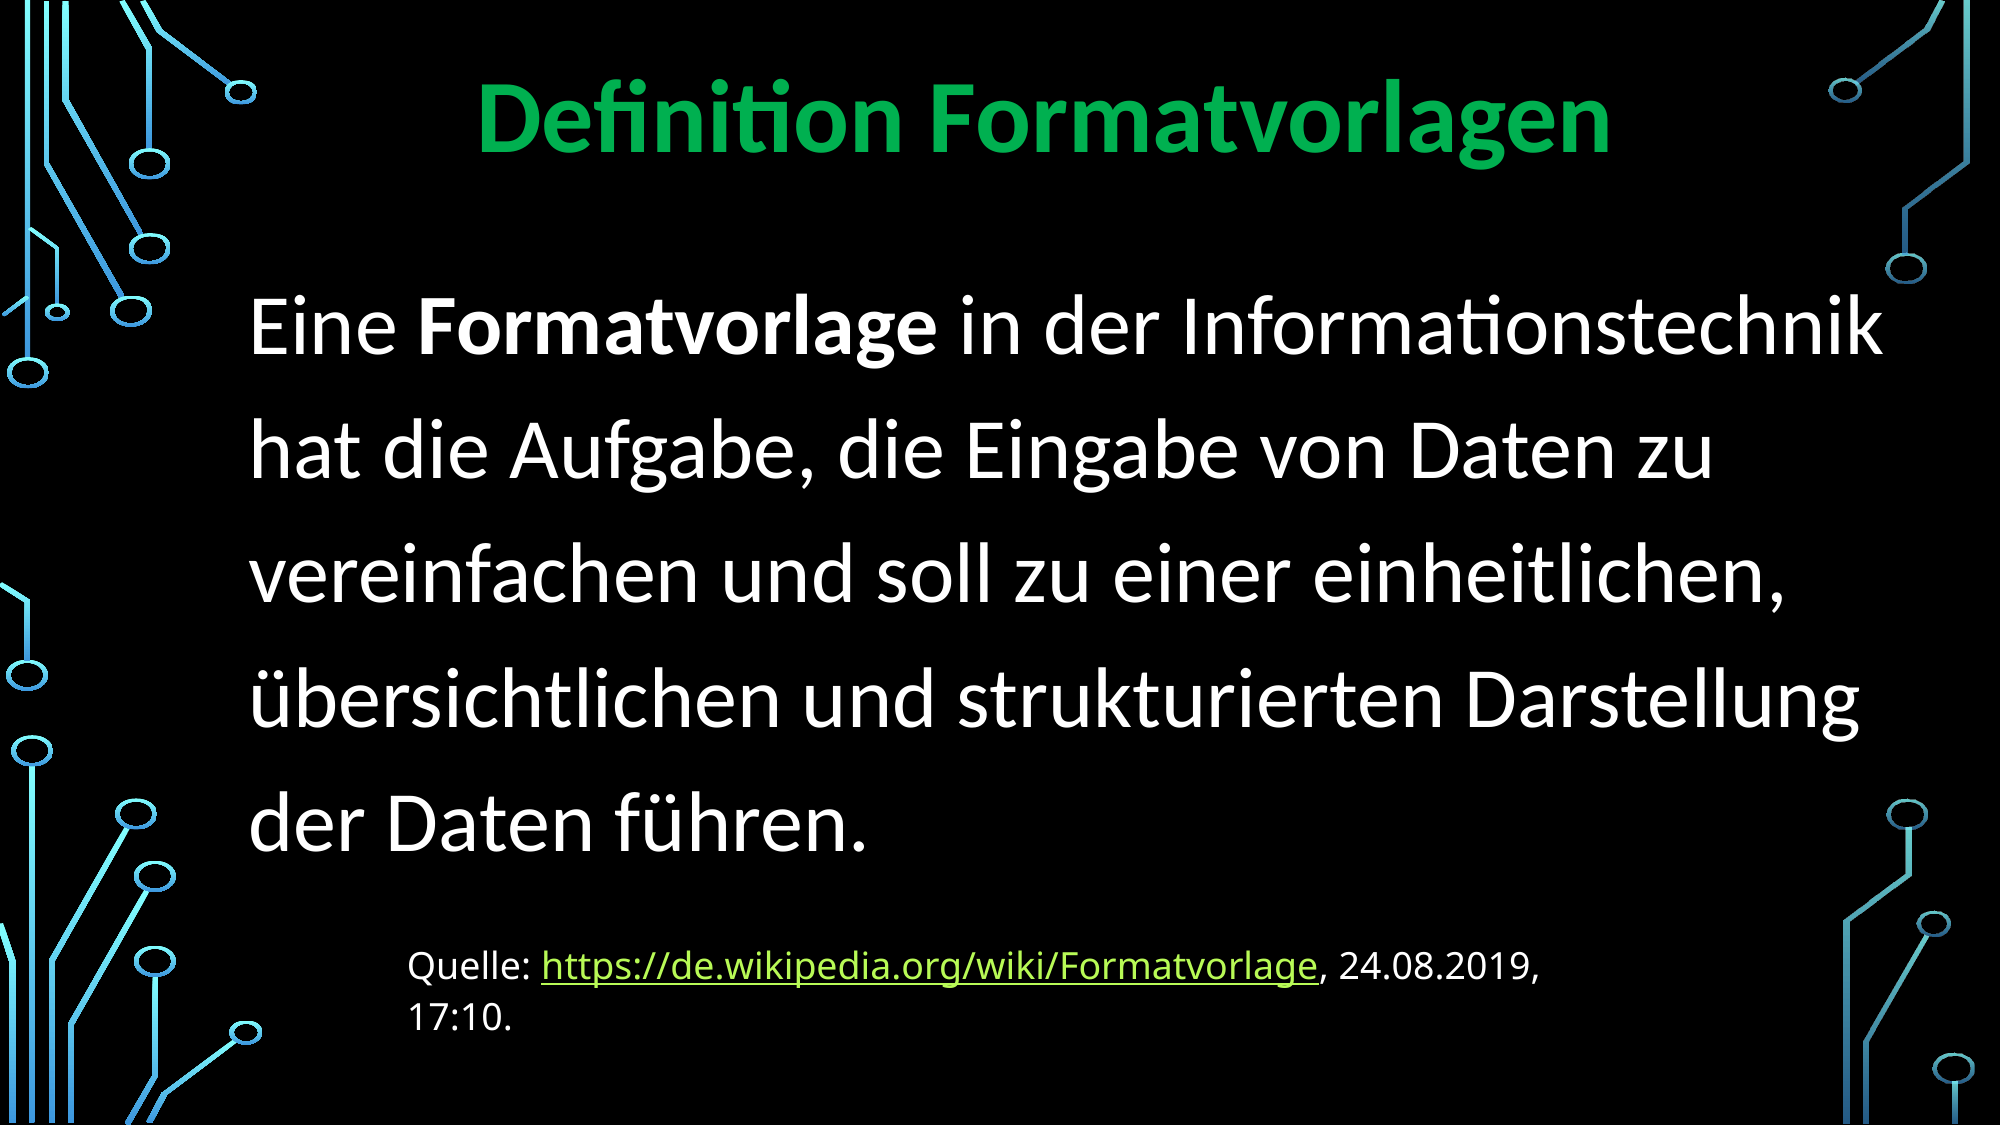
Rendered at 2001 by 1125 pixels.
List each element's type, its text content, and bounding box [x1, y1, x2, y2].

text_box Quelle: https://de.wikipedia.org/wiki/Formatvorlage, 24.08.2019, 17:10. [392, 934, 1566, 1046]
title Definition Formatvorlagen [233, 0, 1859, 240]
list Eine Formatvorlage in der Informationstechnik hat die Aufgabe, die Eingabe von Daten zu vereinfachen und soll zu einer einheitlichen, übersichtlichen und strukturierten Darstellung der Daten führen. [233, 240, 1904, 966]
